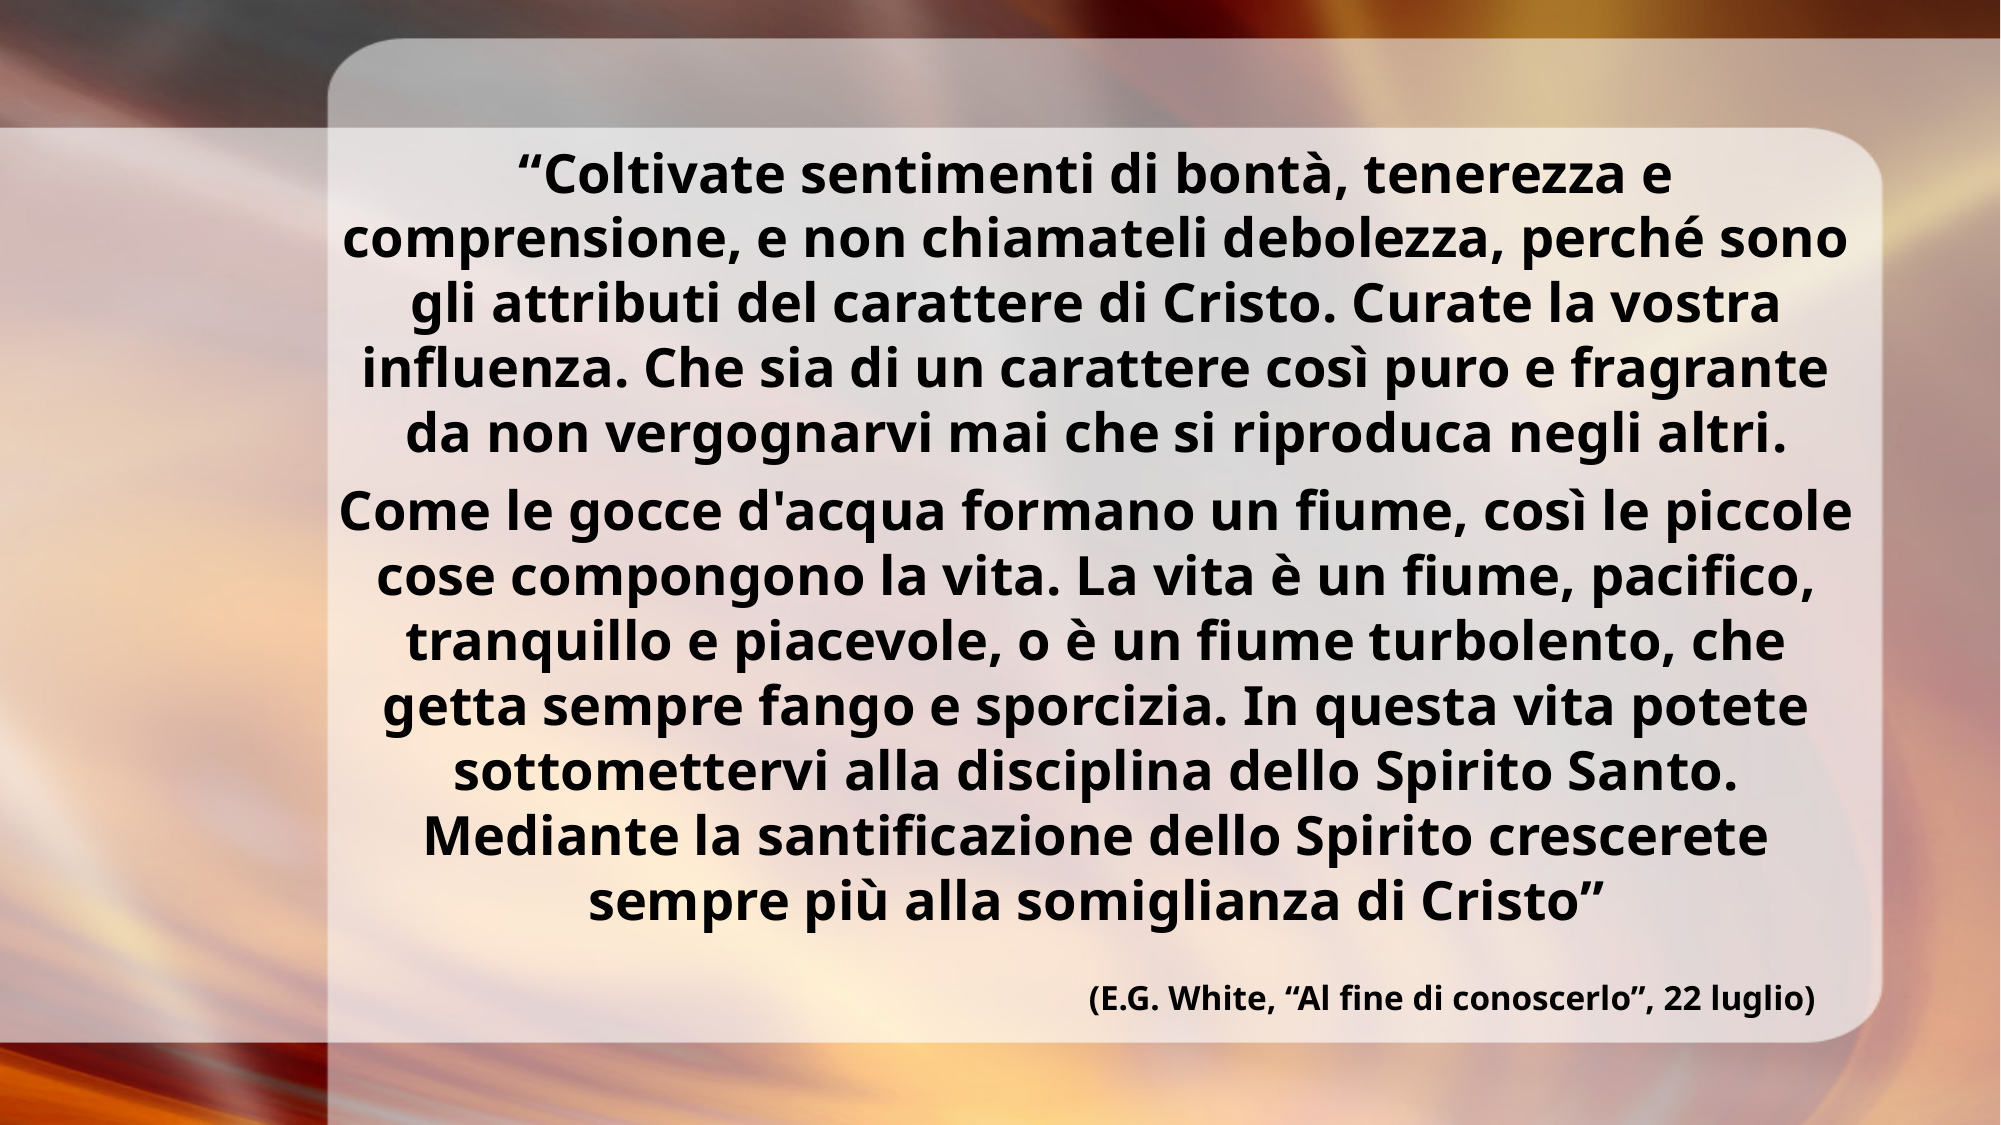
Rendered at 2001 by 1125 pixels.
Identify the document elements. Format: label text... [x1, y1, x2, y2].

picture [0, 0, 2001, 1125]
text_box (E.G. White, “Al fine di conoscerlo”, 22 luglio) [1074, 970, 1832, 1025]
text_box “Coltivate sentimenti di bontà, tenerezza e comprensione, e non chiamateli debolezza, perché sono gli attributi del carattere di Cristo. Curate la vostra influenza. Che sia di un carattere così puro e fragrante da non vergognarvi mai che si riproduca negli altri. Come le gocce d'acqua formano un fiume, così le piccole cose compongono la vita. La vita è un fiume, pacifico, tranquillo e piacevole, o è un fiume turbolento, che getta sempre fango e sporcizia. In questa vita potete sottomettervi alla disciplina dello Spirito Santo. Mediante la santificazione dello Spirito crescerete sempre più alla somiglianza di Cristo” [316, 131, 1878, 939]
